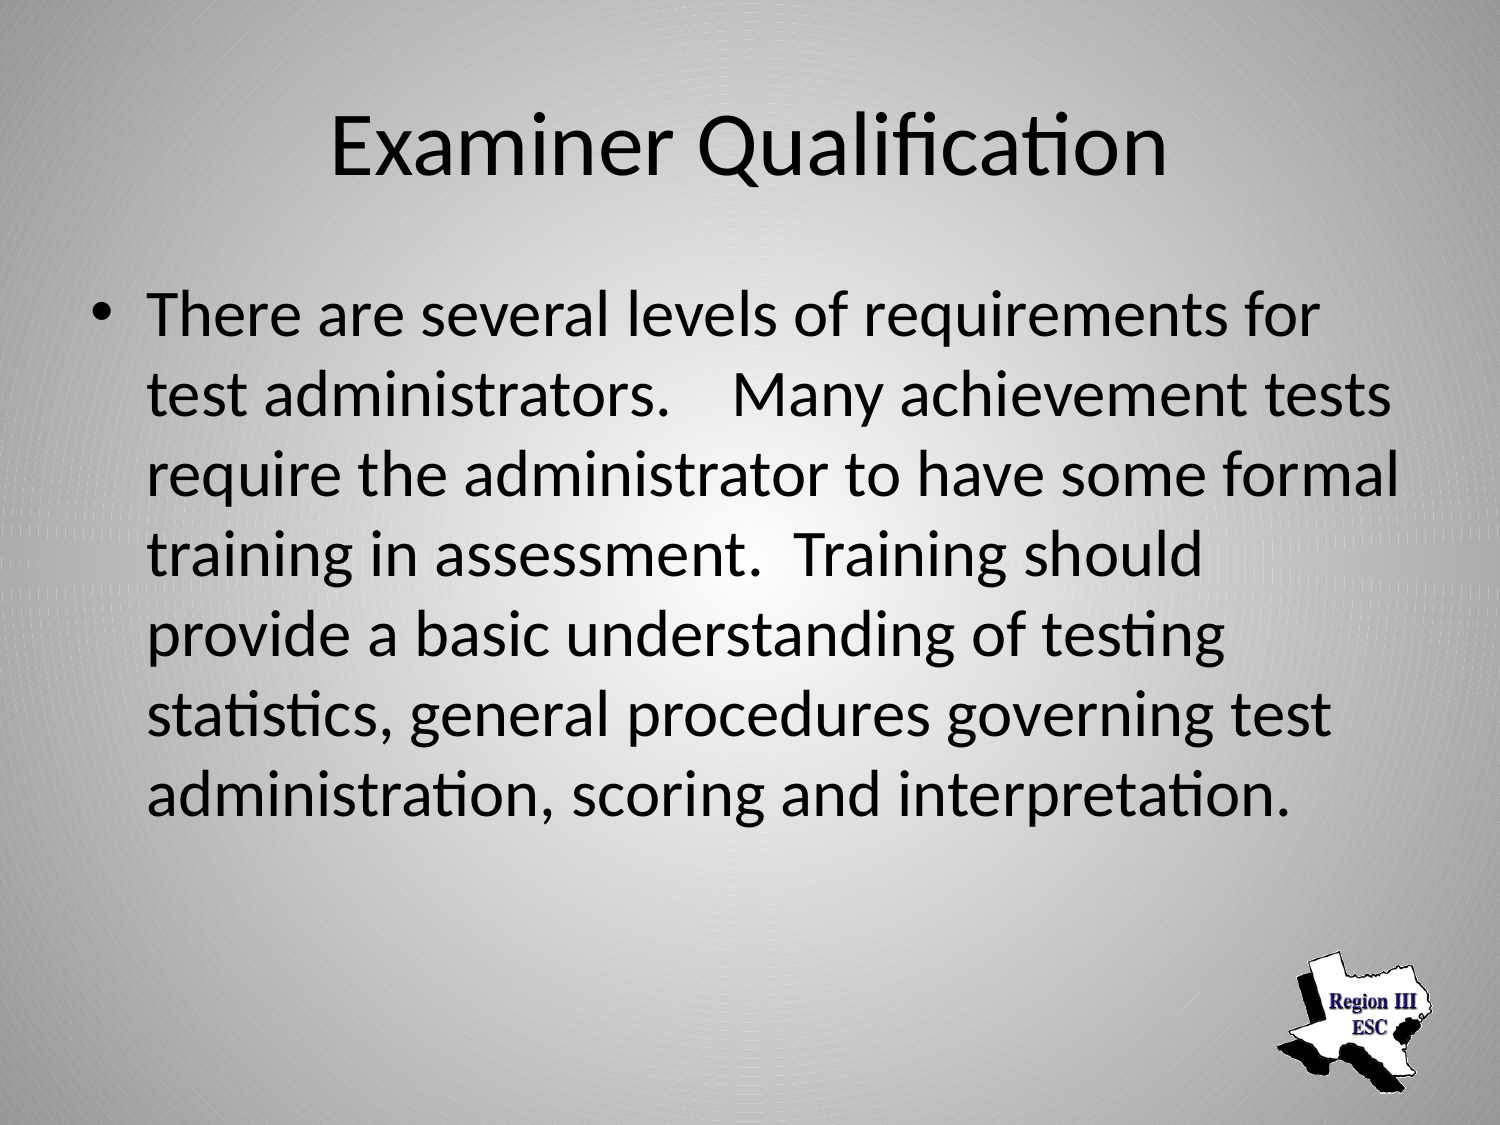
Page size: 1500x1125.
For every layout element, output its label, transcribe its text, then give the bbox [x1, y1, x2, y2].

picture [1274, 949, 1435, 1095]
list There are several levels of requirements for test administrators. Many achievement tests require the administrator to have some formal training in assessment. Training should provide a basic understanding of testing statistics, general procedures governing test administration, scoring and interpretation. [75, 262, 1425, 1005]
title Examiner Qualification [75, 45, 1425, 233]
